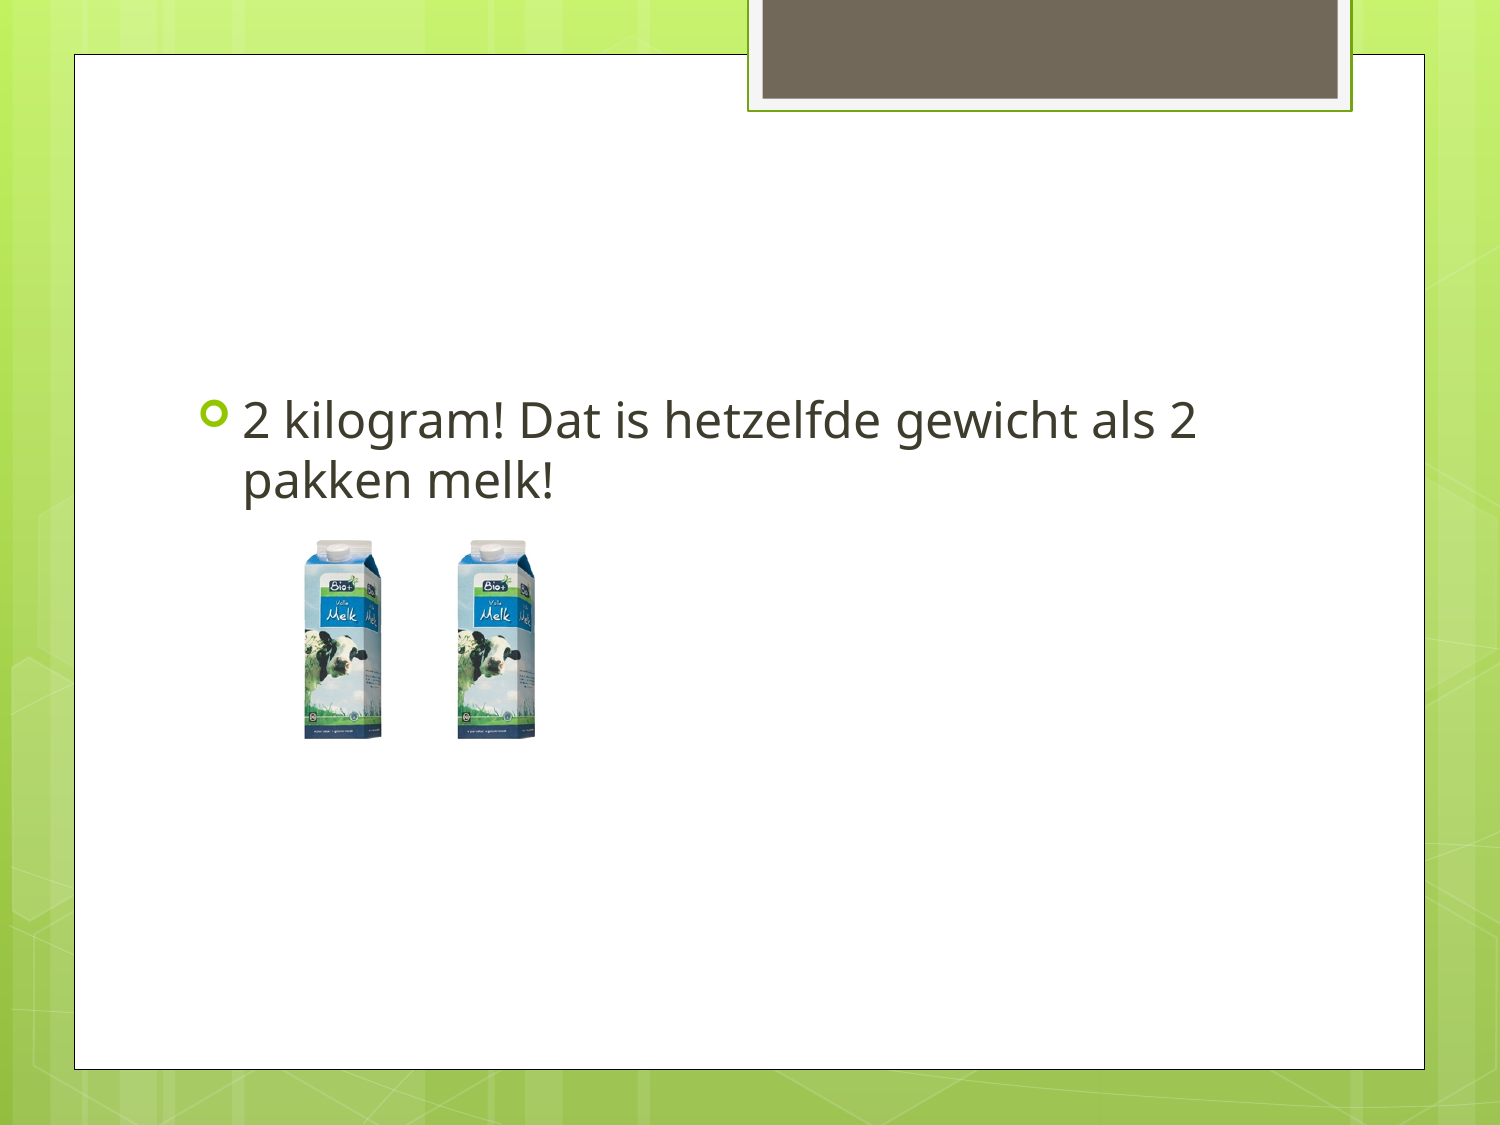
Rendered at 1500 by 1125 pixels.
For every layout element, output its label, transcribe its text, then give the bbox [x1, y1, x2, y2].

picture [241, 538, 597, 740]
list 2 kilogram! Dat is hetzelfde gewicht als 2 pakken melk! [171, 381, 1283, 957]
